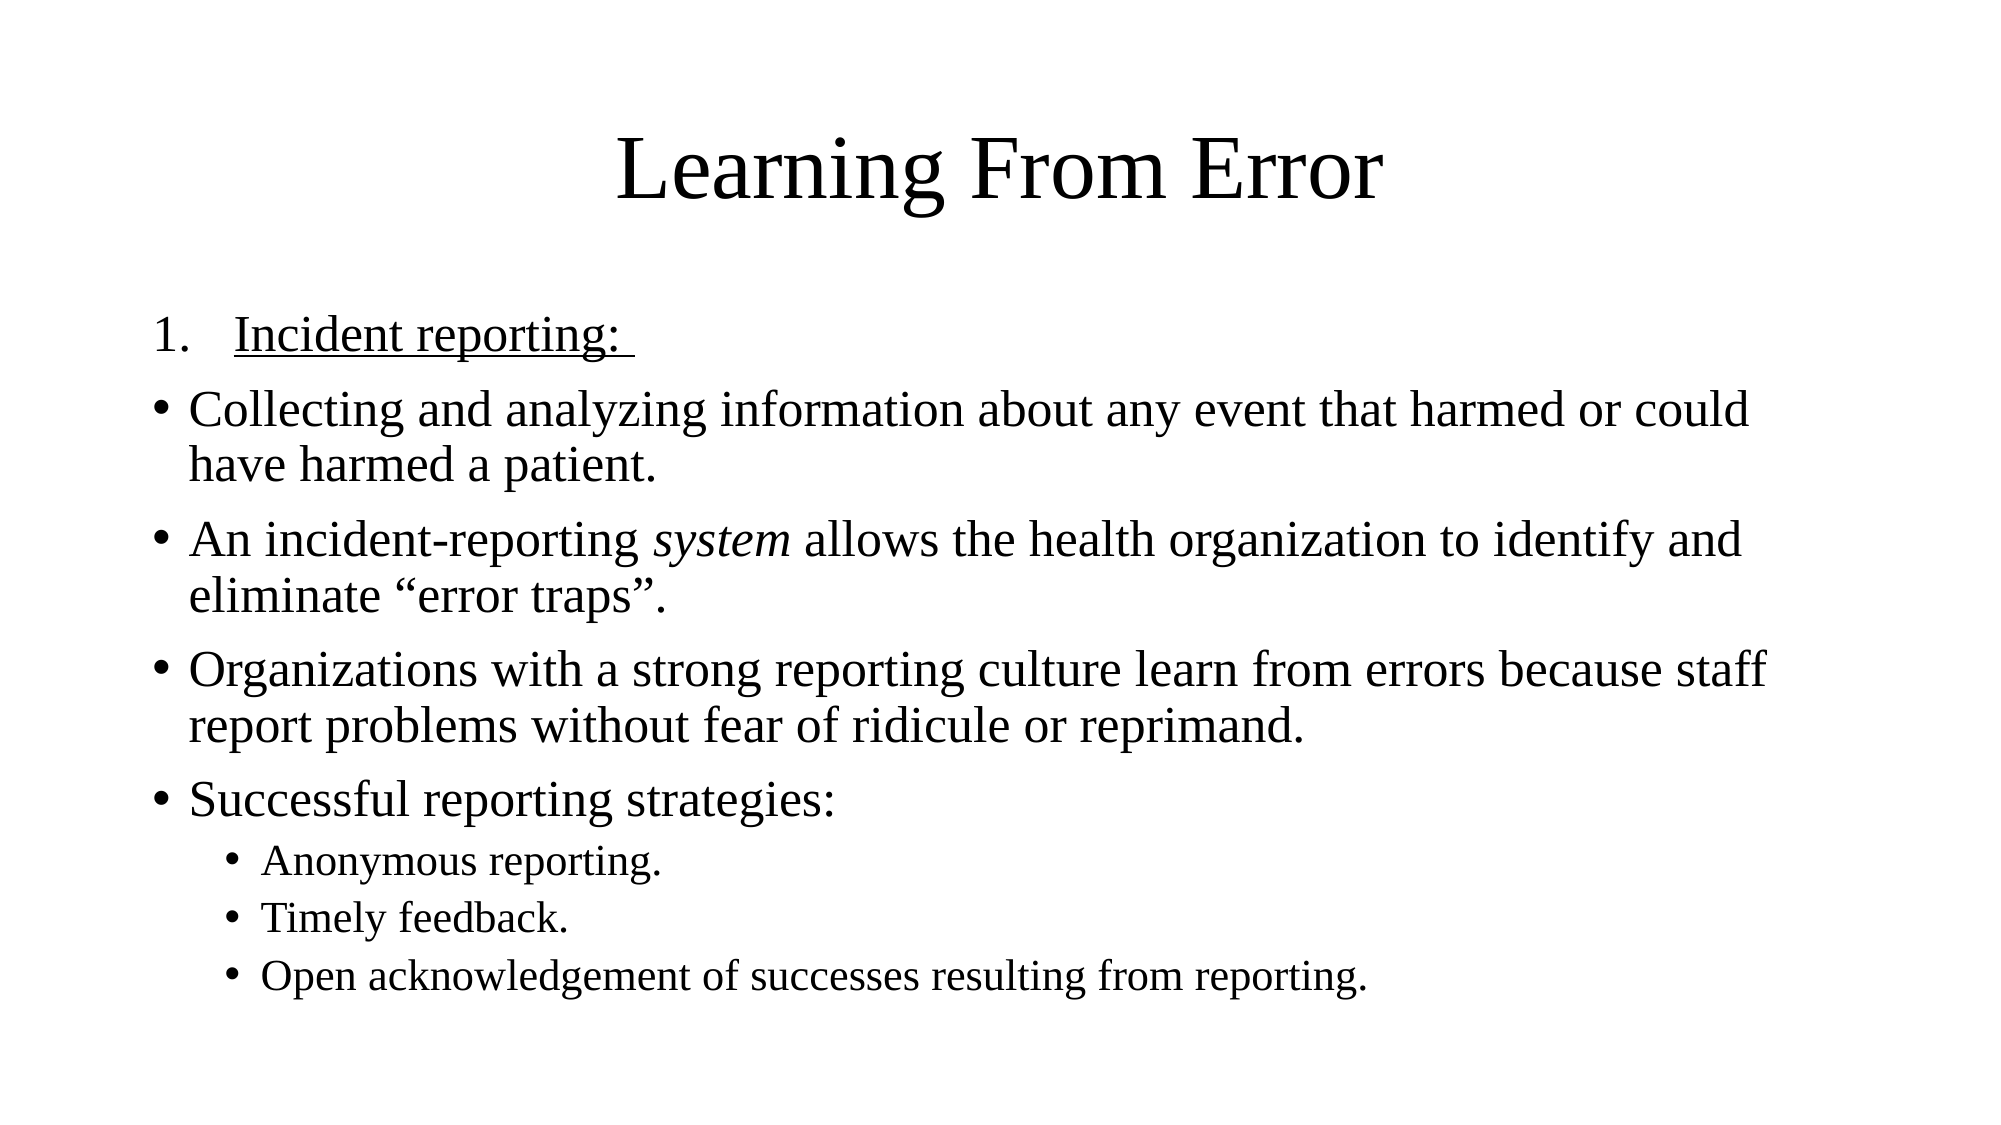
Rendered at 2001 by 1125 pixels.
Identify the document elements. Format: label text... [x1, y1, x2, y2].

title Learning From Error [137, 59, 1863, 278]
list Incident reporting: Collecting and analyzing information about any event that harmed or could have harmed a patient. An incident-reporting system allows the health organization to identify and eliminate “error traps”. Organizations with a strong reporting culture learn from errors because staff report problems without fear of ridicule or reprimand. Successful reporting strategies: Anonymous reporting. Timely feedback. Open acknowledgement of successes resulting from reporting. [137, 299, 1863, 1014]
